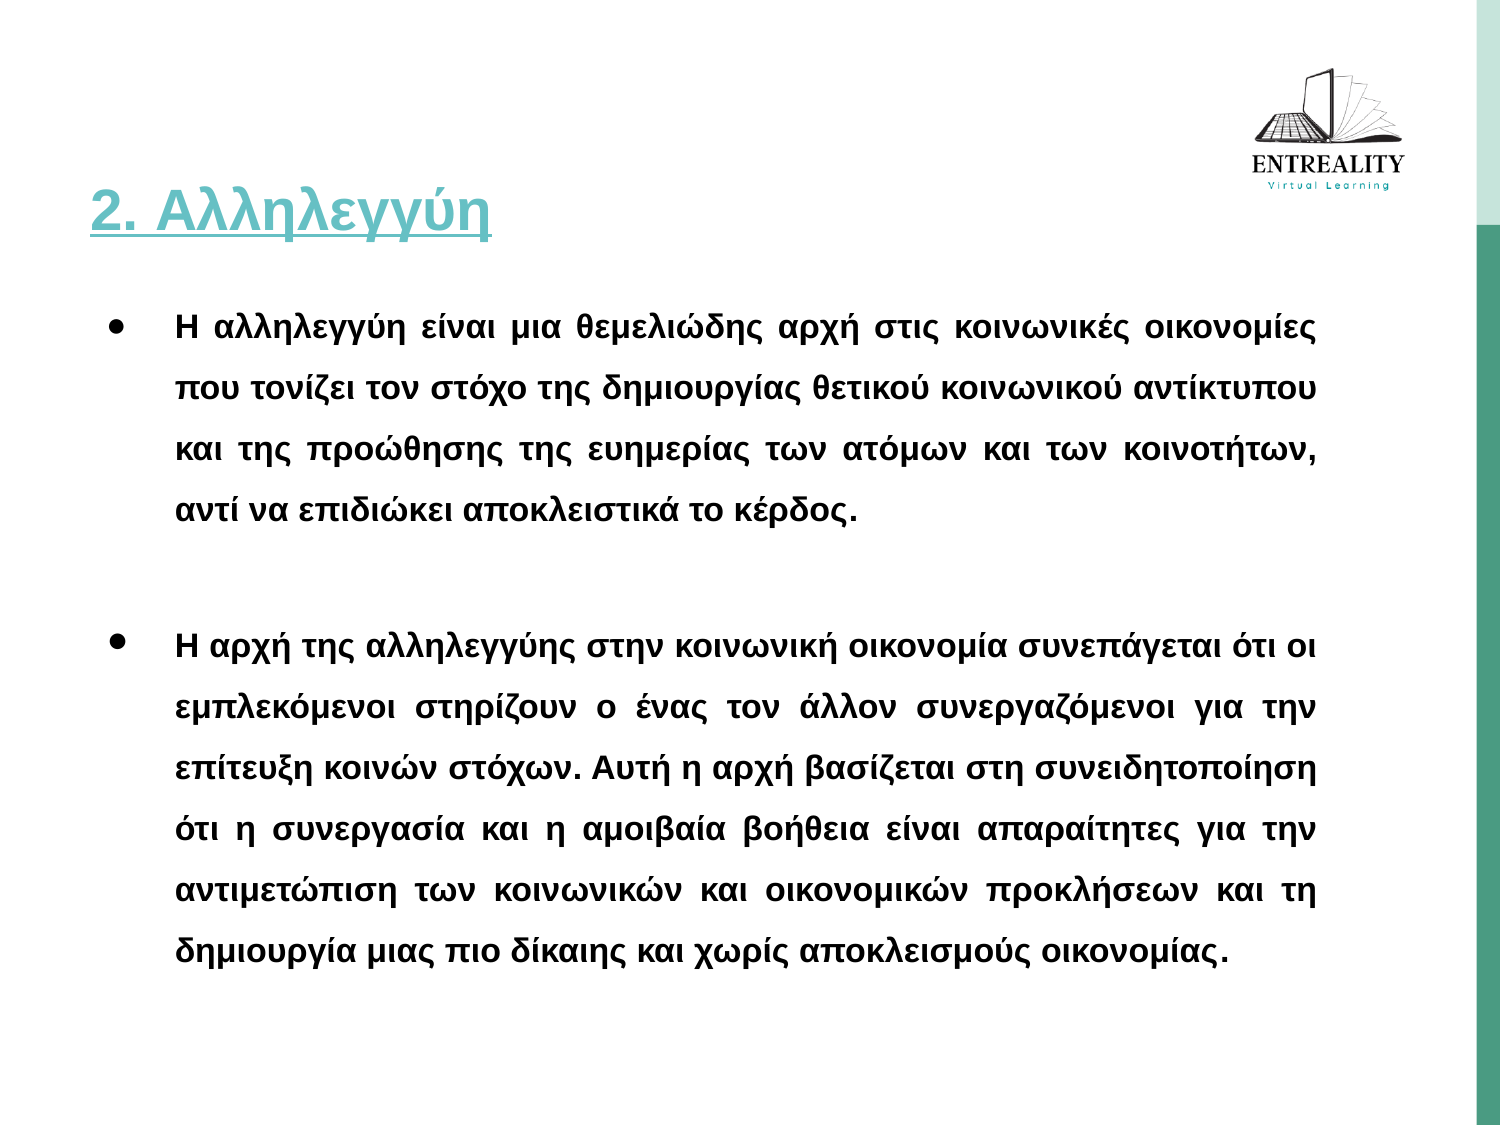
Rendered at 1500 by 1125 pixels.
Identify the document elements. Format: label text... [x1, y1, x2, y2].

list Η αλληλεγγύη είναι μια θεμελιώδης αρχή στις κοινωνικές οικονομίες που τονίζει τον στόχο της δημιουργίας θετικού κοινωνικού αντίκτυπου και της προώθησης της ευημερίας των ατόμων και των κοινοτήτων, αντί να επιδιώκει αποκλειστικά το κέρδος. Η αρχή της αλληλεγγύης στην κοινωνική οικονομία συνεπάγεται ότι οι εμπλεκόμενοι στηρίζουν ο ένας τον άλλον συνεργαζόμενοι για την επίτευξη κοινών στόχων. Αυτή η αρχή βασίζεται στη συνειδητοποίηση ότι η συνεργασία και η αμοιβαία βοήθεια είναι απαραίτητες για την αντιμετώπιση των κοινωνικών και οικονομικών προκλήσεων και τη δημιουργία μιας πιο δίκαιης και χωρίς αποκλεισμούς οικονομίας. [84, 276, 1334, 995]
picture [1198, 0, 1458, 259]
title 2. Αλληλεγγύη [75, 25, 1025, 250]
